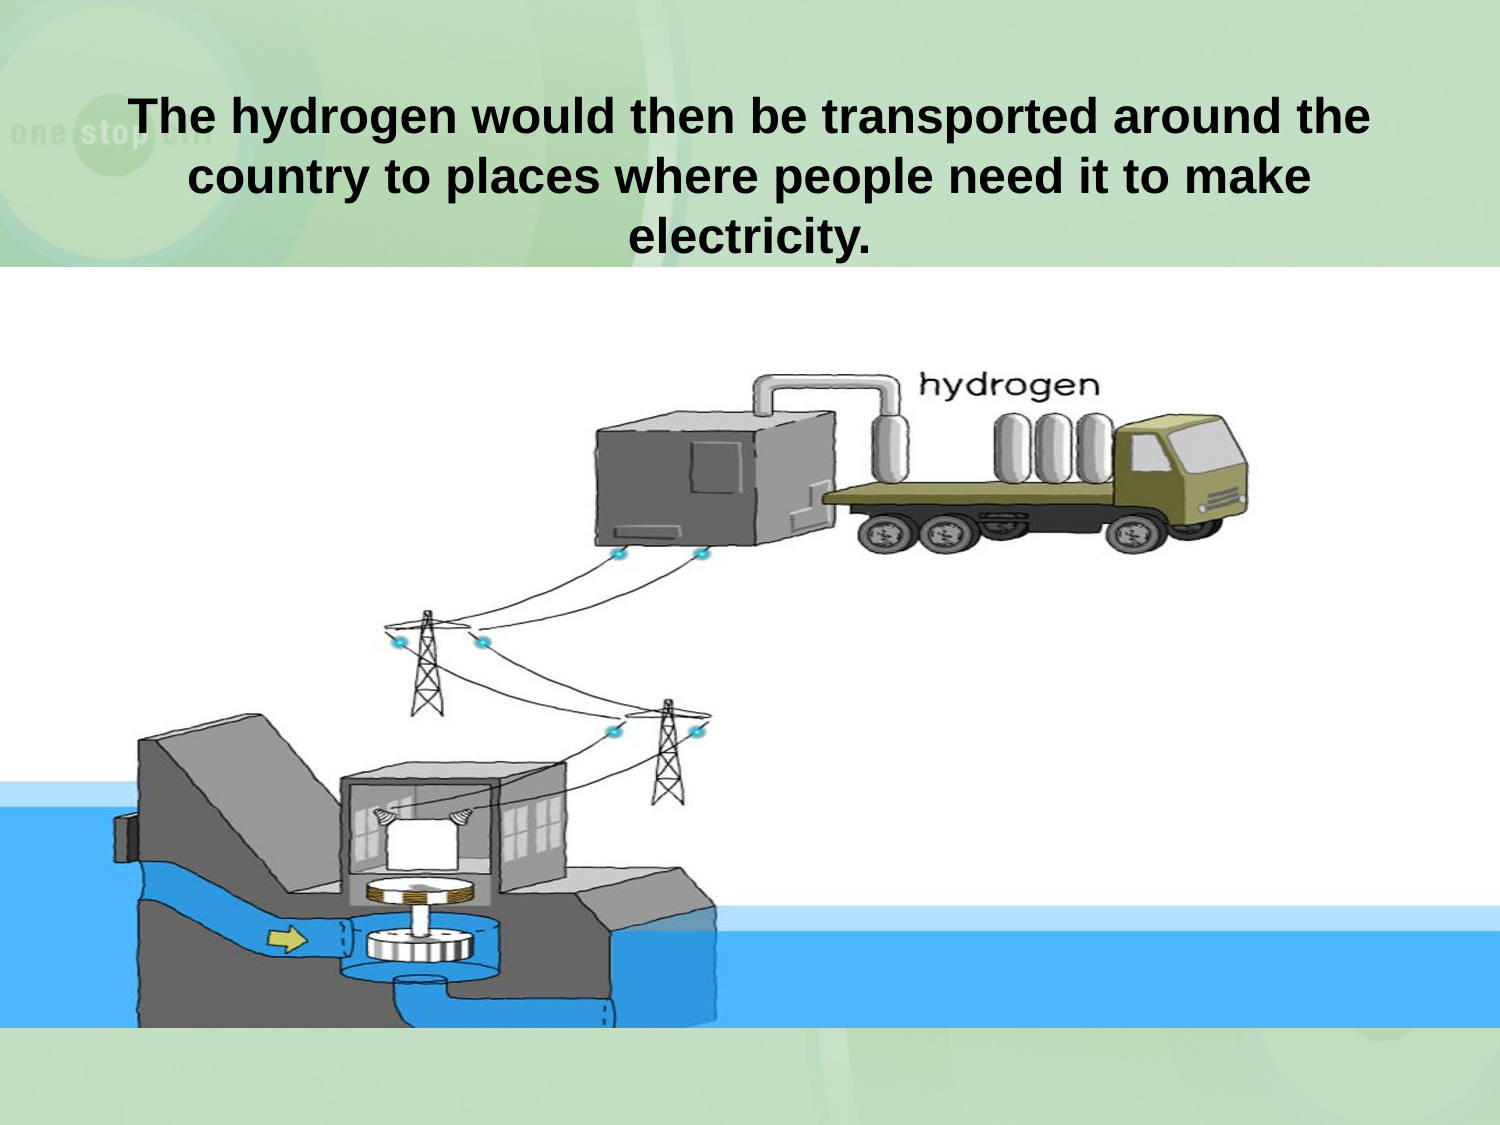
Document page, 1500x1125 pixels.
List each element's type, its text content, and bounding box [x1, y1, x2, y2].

title The hydrogen would then be transported around the country to places where people need it to make electricity. [75, 79, 1425, 265]
picture [0, 0, 1500, 1125]
